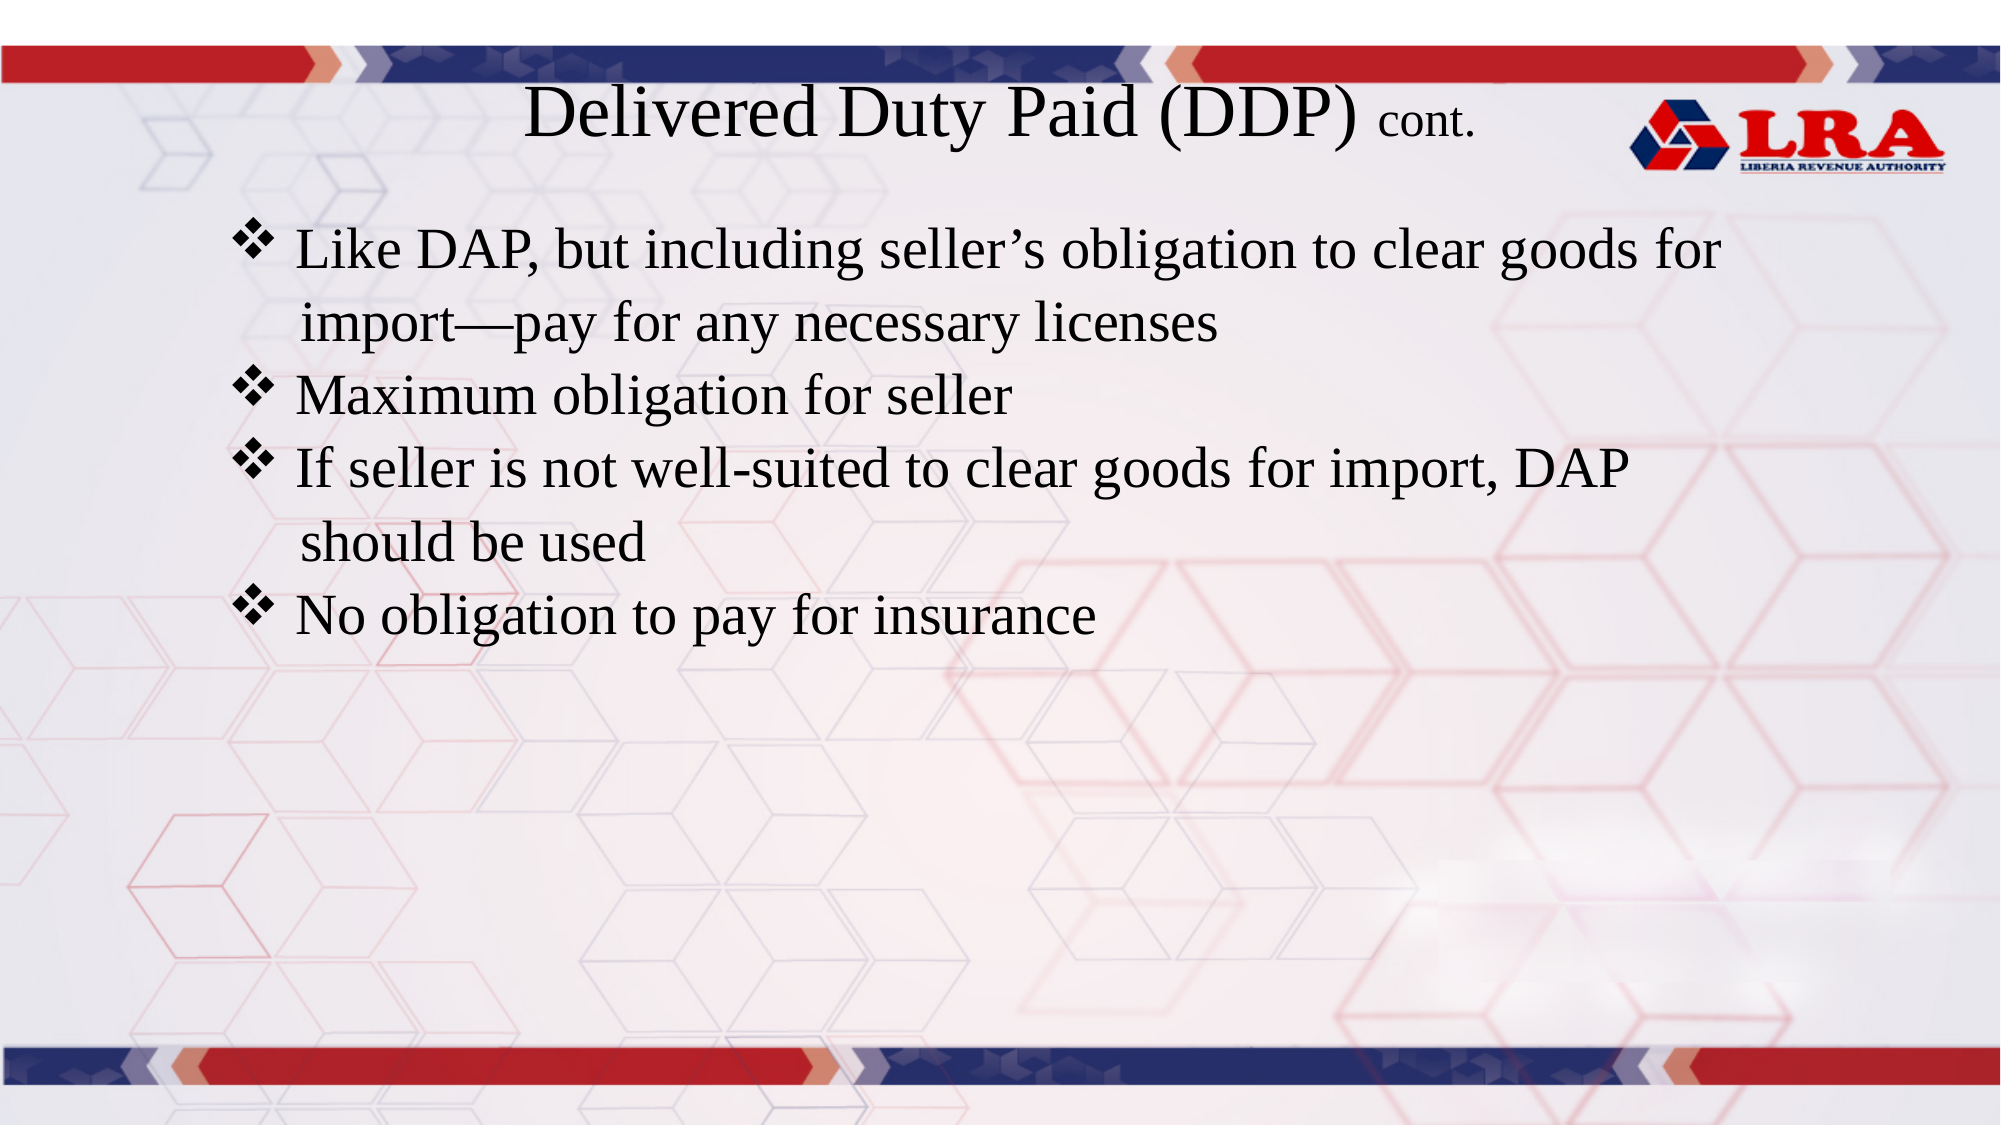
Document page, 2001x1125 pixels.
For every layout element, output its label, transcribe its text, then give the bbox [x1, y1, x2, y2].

picture [0, 0, 2001, 1125]
title Delivered Duty Paid (DDP) cont. [137, 59, 1863, 165]
list Like DAP, but including seller’s obligation to clear goods for import—pay for any necessary licenses Maximum obligation for seller If seller is not well-suited to clear goods for import, DAP should be used No obligation to pay for insurance [137, 210, 1863, 1058]
